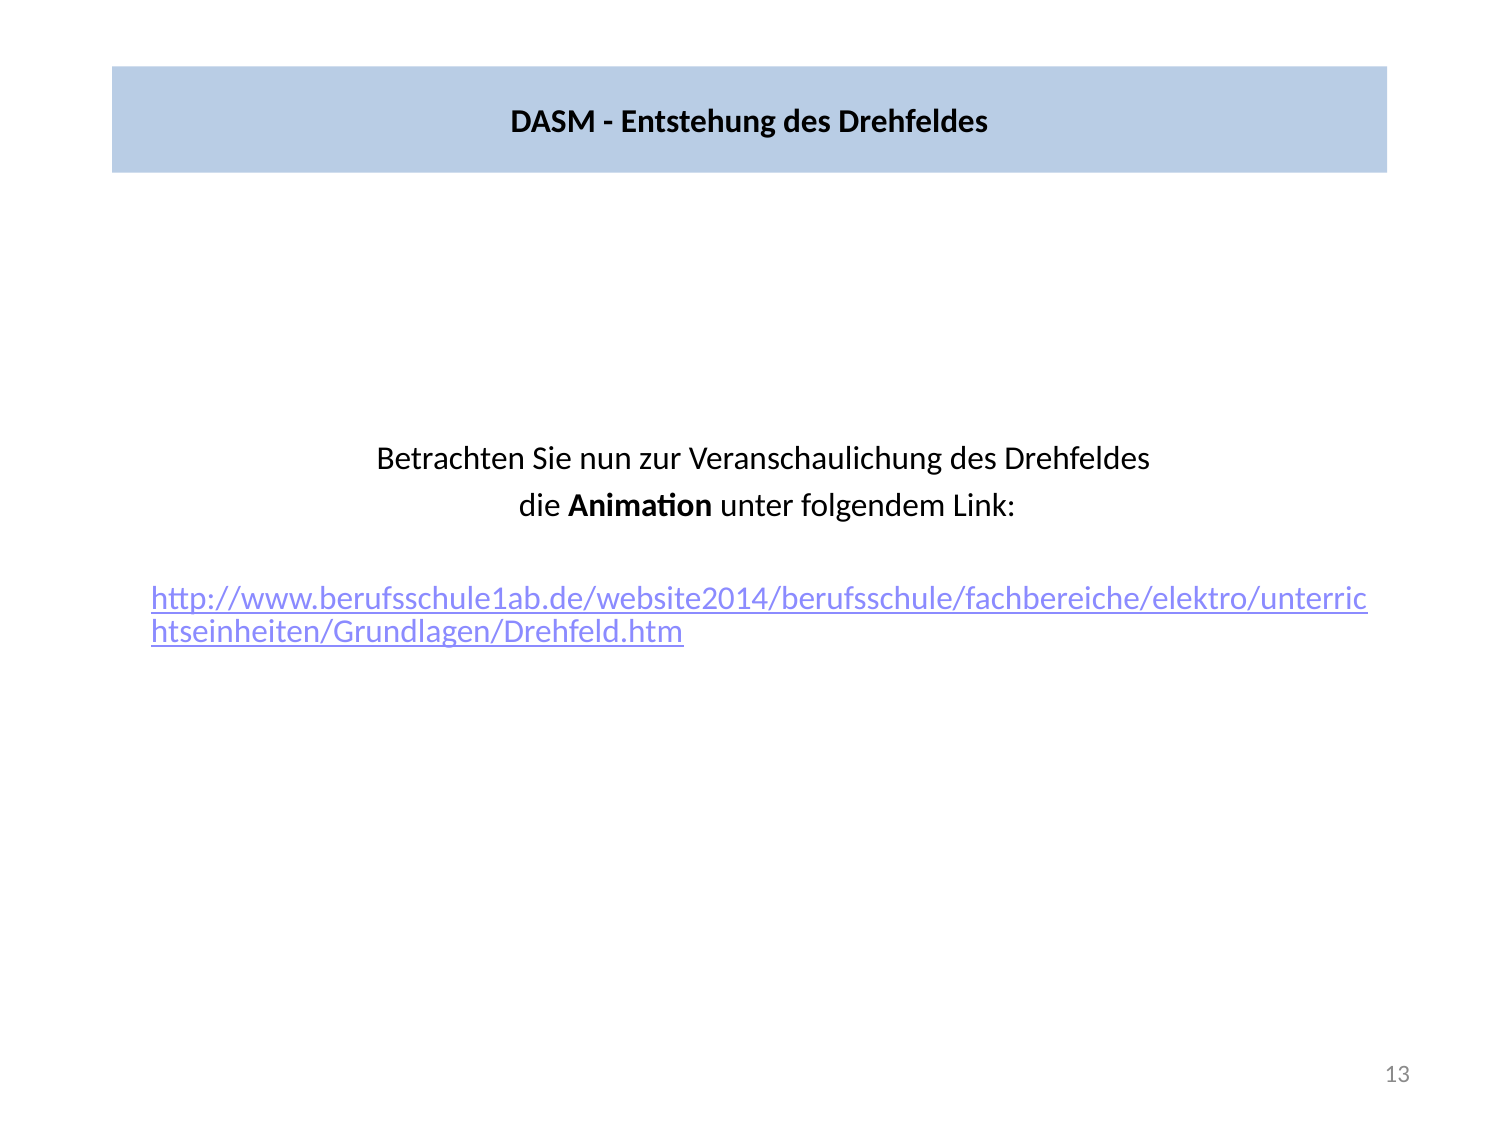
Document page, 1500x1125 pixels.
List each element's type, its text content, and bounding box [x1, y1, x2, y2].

title DASM - Entstehung des Drehfeldes [112, 66, 1388, 173]
slide_number 13 [1074, 1042, 1425, 1103]
subtitle Betrachten Sie nun zur Veranschaulichung des Drehfeldes die Animation unter folgendem Link: http://www.berufsschule1ab.de/website2014/berufsschule/fachbereiche/elektro/unterrichtseinheiten/Grundlagen/Drehfeld.htm [135, 196, 1400, 1047]
